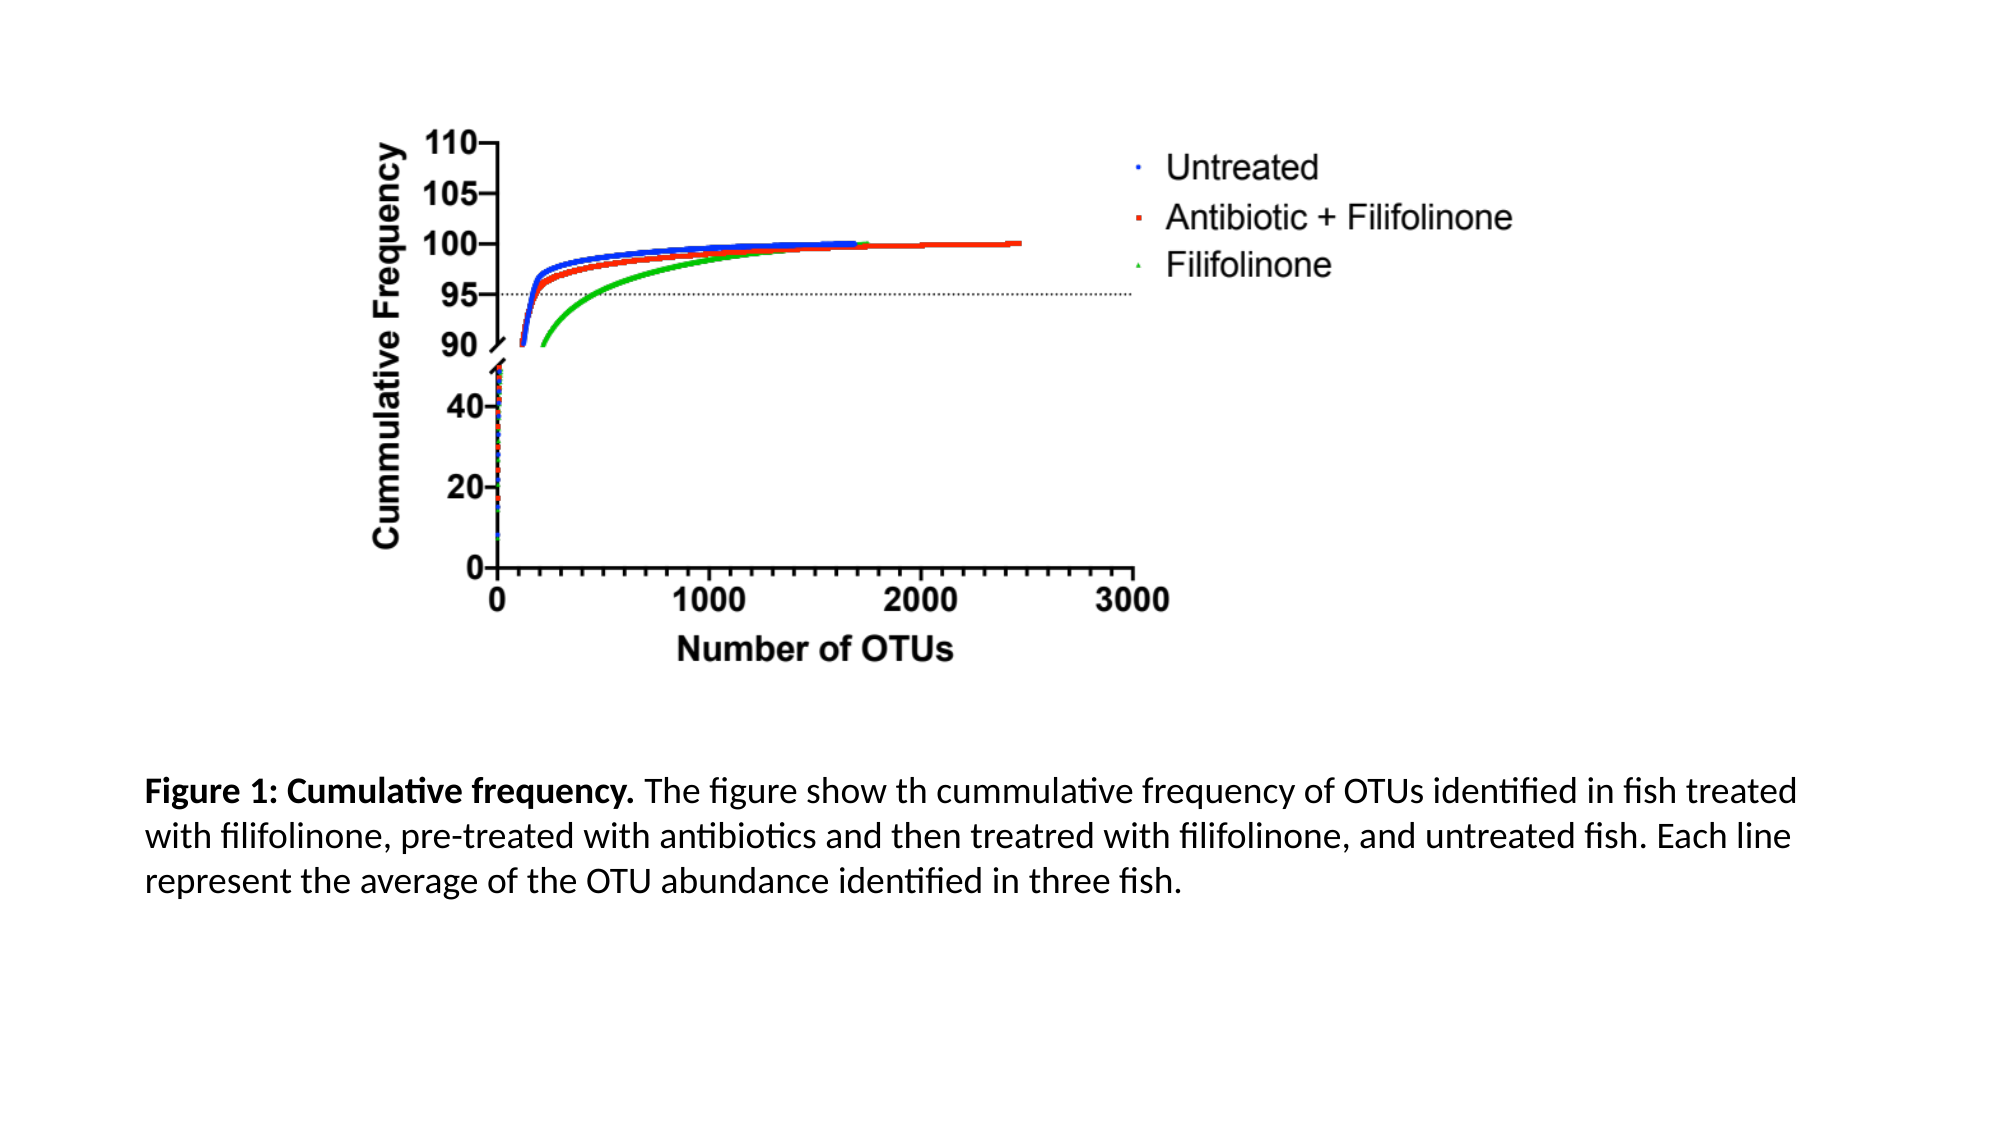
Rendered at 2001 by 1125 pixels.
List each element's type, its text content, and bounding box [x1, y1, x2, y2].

text_box Figure 1: Cumulative frequency. The figure show th cummulative frequency of OTUs identified in fish treated with filifolinone, pre-treated with antibiotics and then treatred with filifolinone, and untreated fish. Each line represent the average of the OTU abundance identified in three fish. [129, 758, 1835, 909]
picture [358, 104, 1518, 676]
